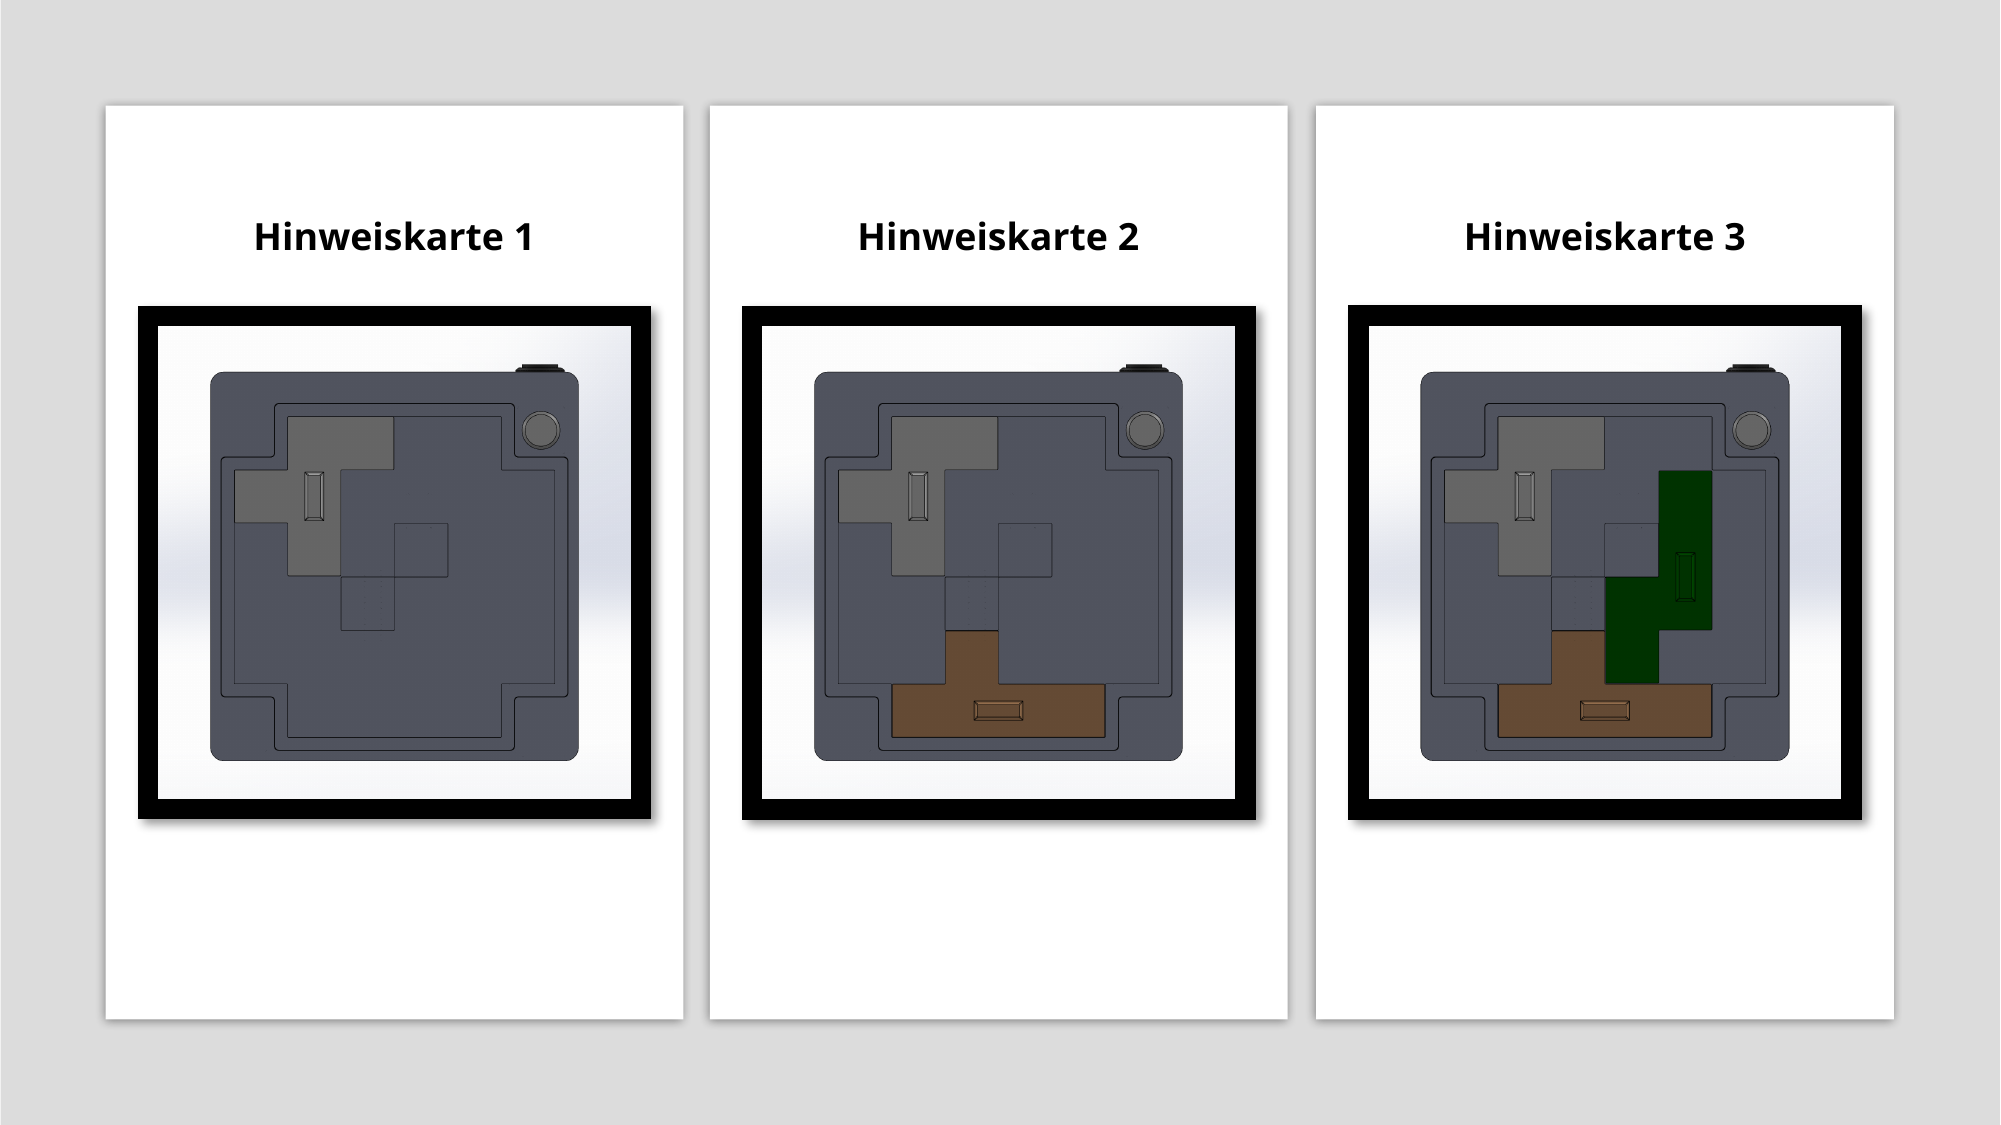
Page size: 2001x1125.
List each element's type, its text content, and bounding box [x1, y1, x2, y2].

text_box Hinweiskarte 2 [709, 205, 1288, 266]
text_box [104, 104, 685, 1021]
text_box [708, 104, 1289, 1021]
text_box [1315, 104, 1895, 1021]
text_box [0, 0, 2000, 1125]
text_box Hinweiskarte 3 [1316, 205, 1894, 266]
text_box Hinweiskarte 1 [105, 205, 684, 266]
picture [761, 325, 1236, 800]
picture [1368, 325, 1842, 800]
picture [157, 325, 632, 800]
